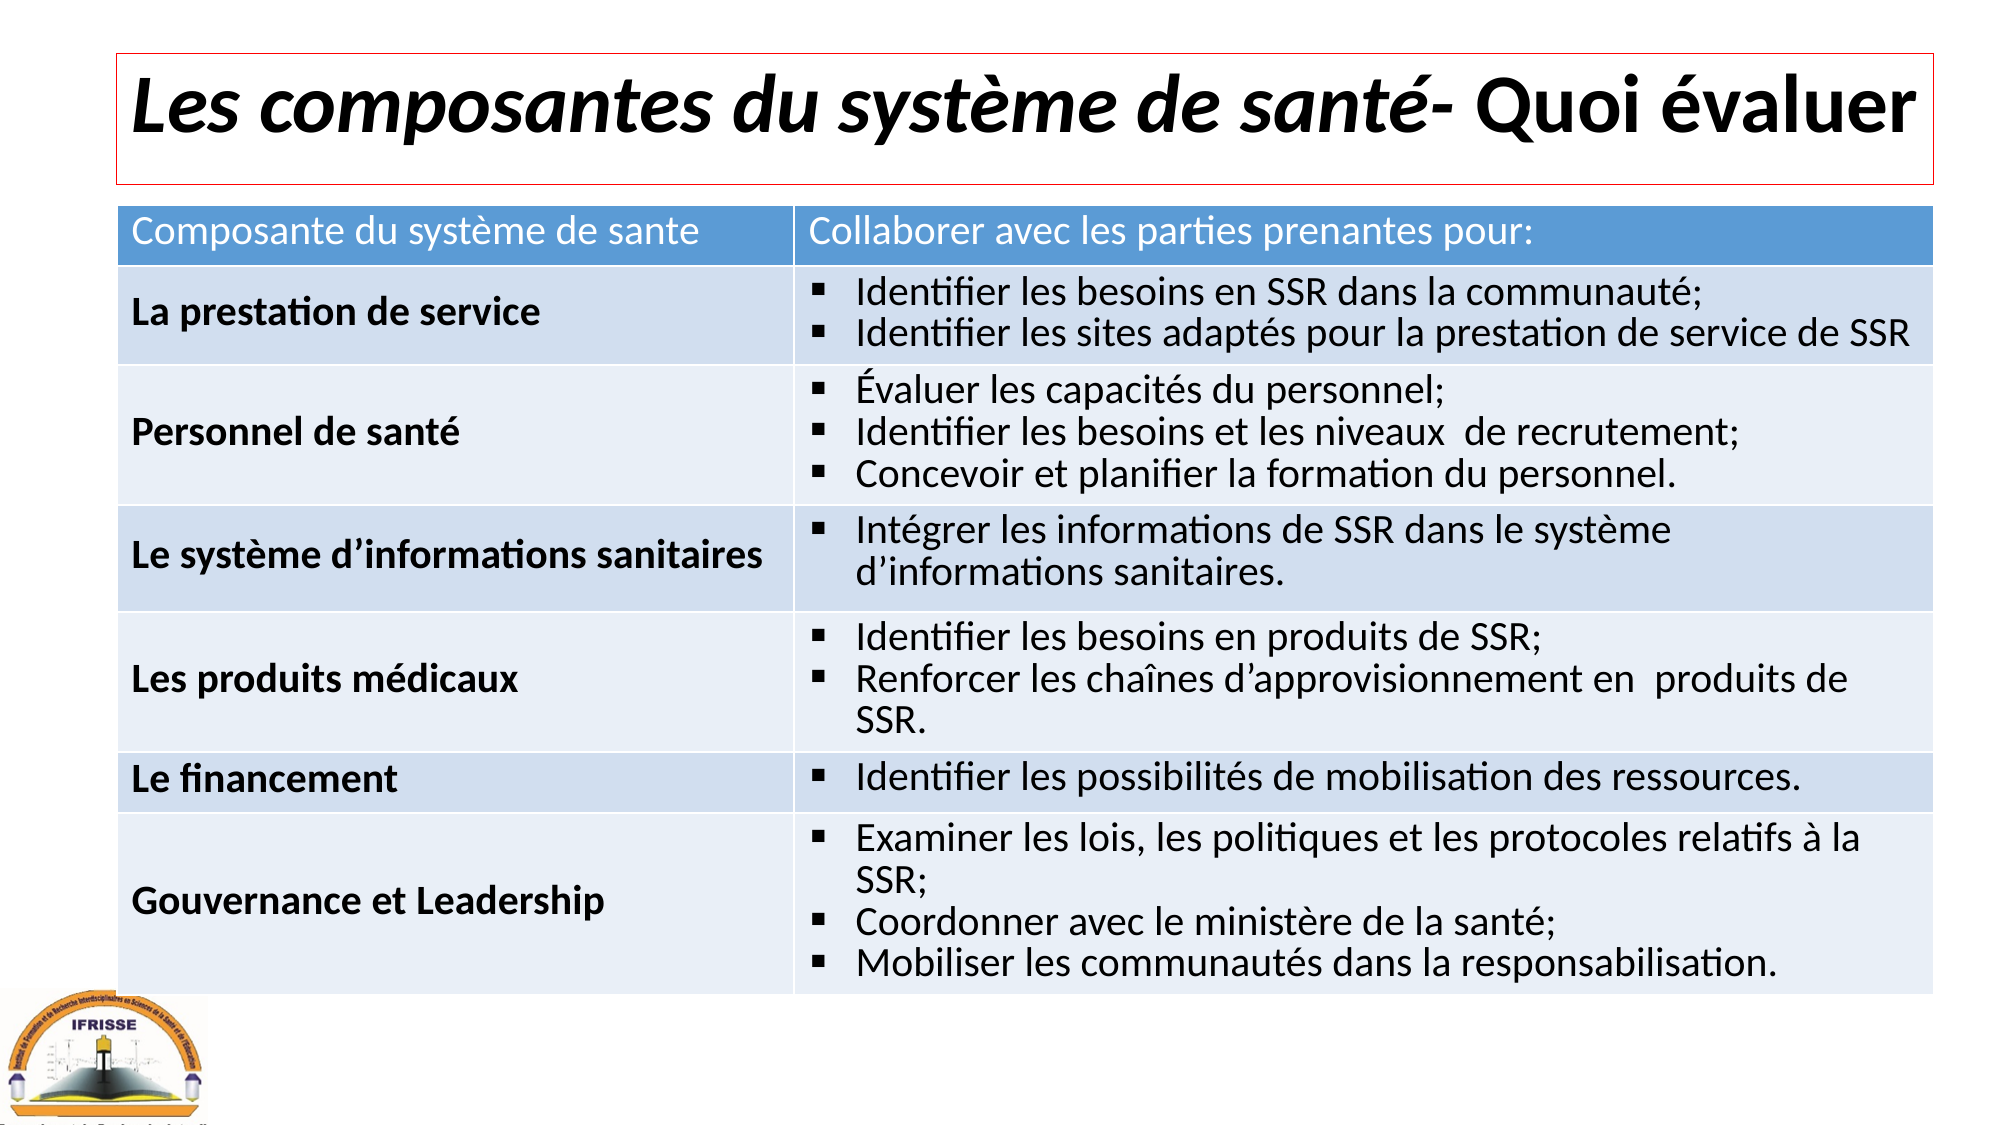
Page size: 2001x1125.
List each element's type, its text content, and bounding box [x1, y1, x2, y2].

table_cell Gouvernance et Leadership [118, 814, 793, 994]
table_cell Intégrer les informations de SSR dans le système d’informations sanitaires. [795, 506, 1933, 611]
table_cell Identifier les besoins en produits de SSR; Renforcer les chaînes d’approvisionnement en produits de SSR. [795, 613, 1933, 751]
title Les composantes du système de santé- Quoi évaluer [116, 53, 1934, 185]
picture [0, 988, 208, 1125]
table_cell Identifier les besoins en SSR dans la communauté; Identifier les sites adaptés pour la prestation de service de SSR [795, 267, 1933, 364]
table_cell Examiner les lois, les politiques et les protocoles relatifs à la SSR; Coordonner avec le ministère de la santé; Mobiliser les communautés dans la responsabilisation. [795, 814, 1933, 994]
table_cell La prestation de service [118, 267, 793, 364]
table_cell Le financement [118, 753, 793, 812]
table_header Collaborer avec les parties prenantes pour: [795, 206, 1933, 265]
table_cell Le système d’informations sanitaires [118, 506, 793, 611]
table_cell Les produits médicaux [118, 613, 793, 751]
table_header Composante du système de sante [118, 206, 793, 265]
table_cell Évaluer les capacités du personnel; Identifier les besoins et les niveaux de recrutement; Concevoir et planifier la formation du personnel. [795, 366, 1933, 504]
table_cell Personnel de santé [118, 366, 793, 504]
table_cell Identifier les possibilités de mobilisation des ressources. [795, 753, 1933, 812]
